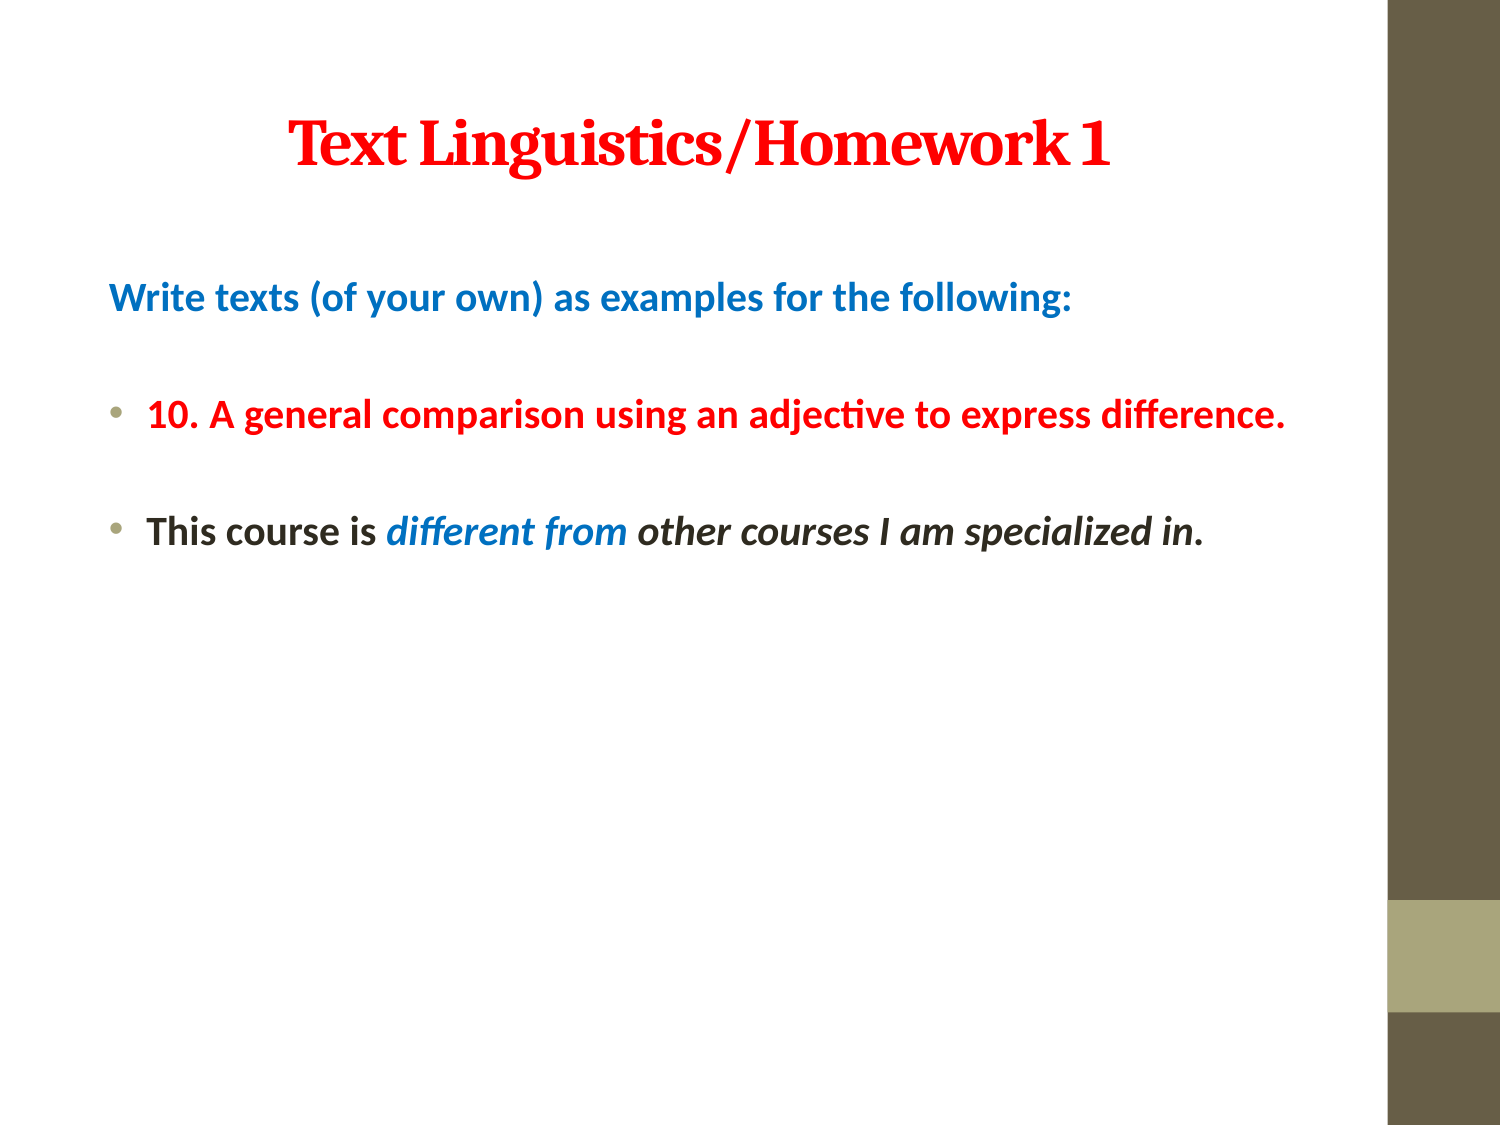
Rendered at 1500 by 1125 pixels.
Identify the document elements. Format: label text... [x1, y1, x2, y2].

list Write texts (of your own) as examples for the following: 10. A general comparison using an adjective to express difference. This course is different from other courses I am specialized in. [75, 262, 1325, 1050]
title Text Linguistics/Homework 1 [75, 45, 1325, 233]
